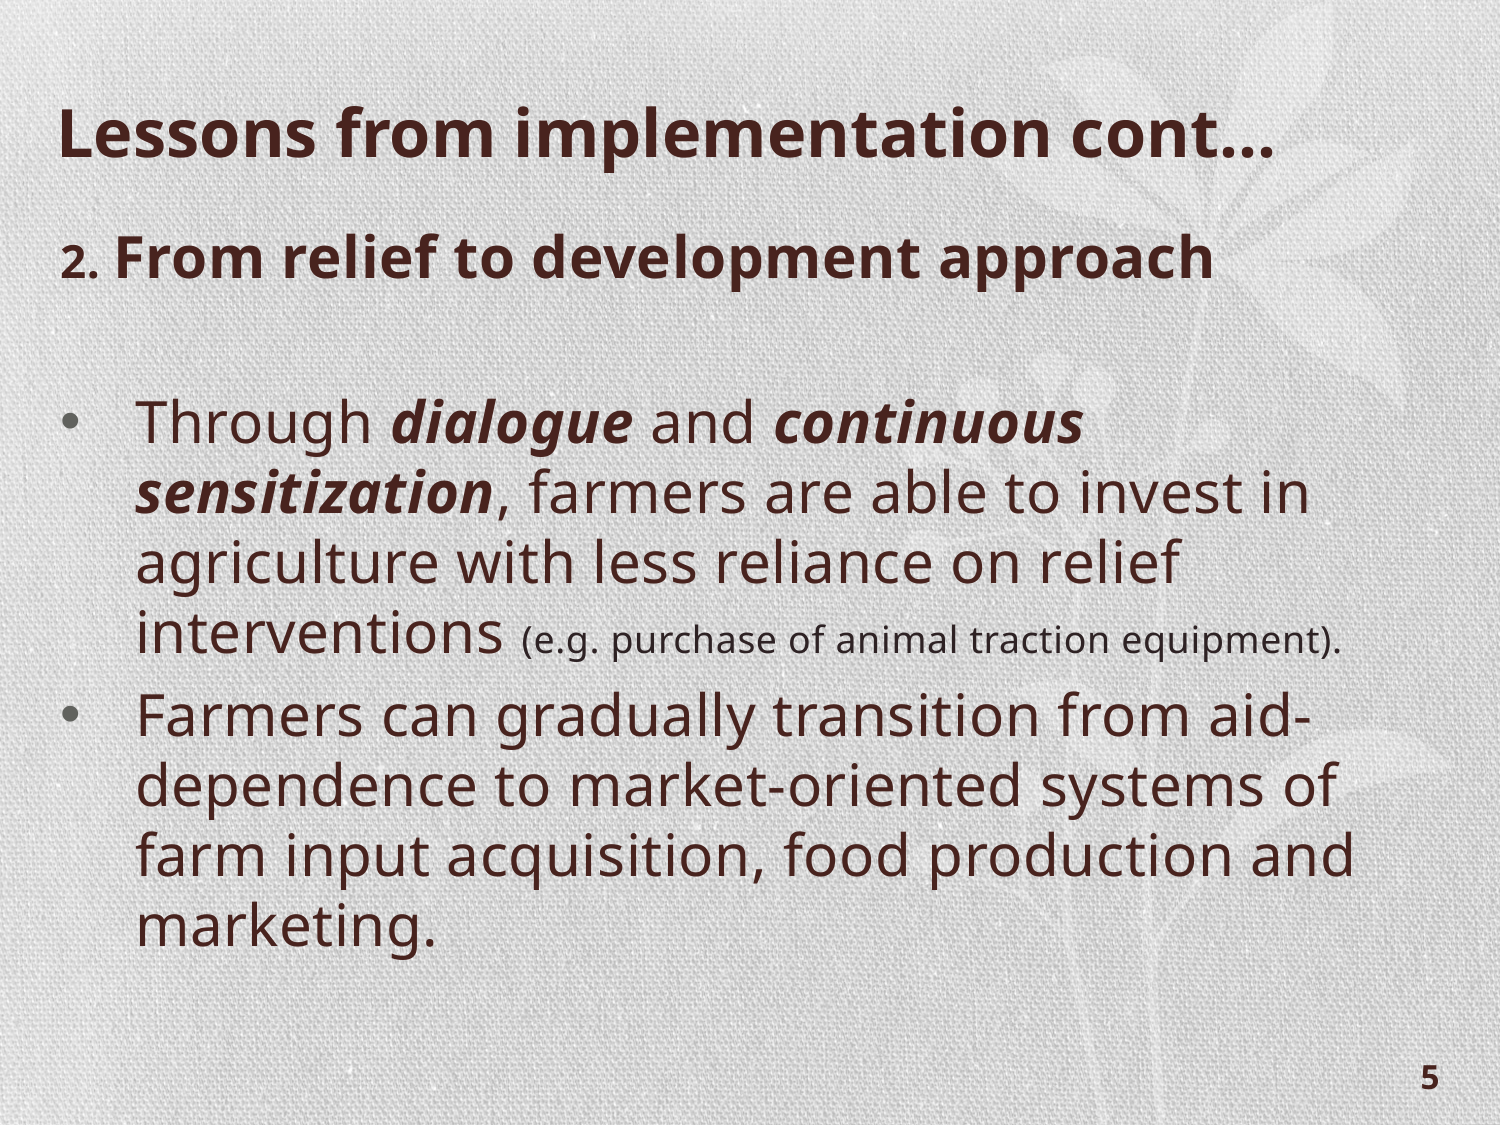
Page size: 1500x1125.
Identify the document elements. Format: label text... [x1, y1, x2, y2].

slide_number 5 [1310, 1054, 1455, 1103]
list 2. From relief to development approach Through dialogue and continuous sensitization, farmers are able to invest in agriculture with less reliance on relief interventions (e.g. purchase of animal traction equipment). Farmers can gradually transition from aid-dependence to market-oriented systems of farm input acquisition, food production and marketing. [45, 213, 1455, 1023]
title Lessons from implementation cont… [41, 66, 1451, 178]
